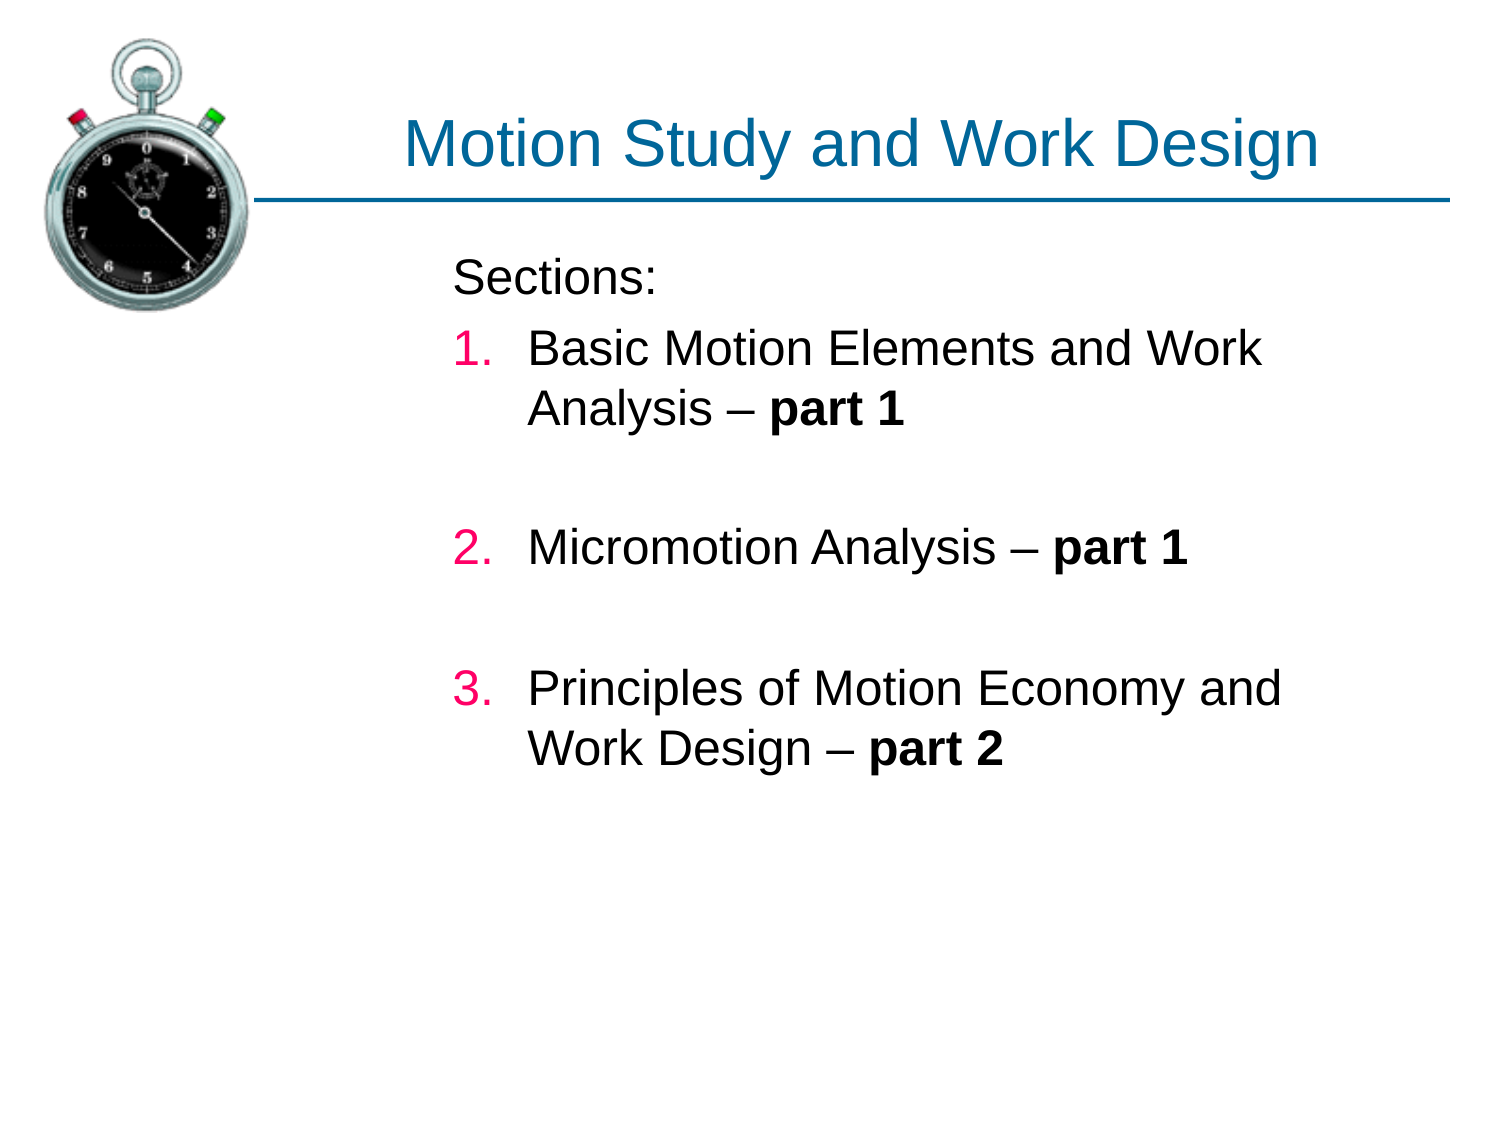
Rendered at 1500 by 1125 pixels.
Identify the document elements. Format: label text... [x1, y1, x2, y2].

list Sections: Basic Motion Elements and Work Analysis – part 1 Micromotion Analysis – part 1 Principles of Motion Economy and Work Design – part 2 [437, 237, 1425, 975]
picture [37, 37, 254, 313]
title Motion Study and Work Design [275, 37, 1450, 188]
